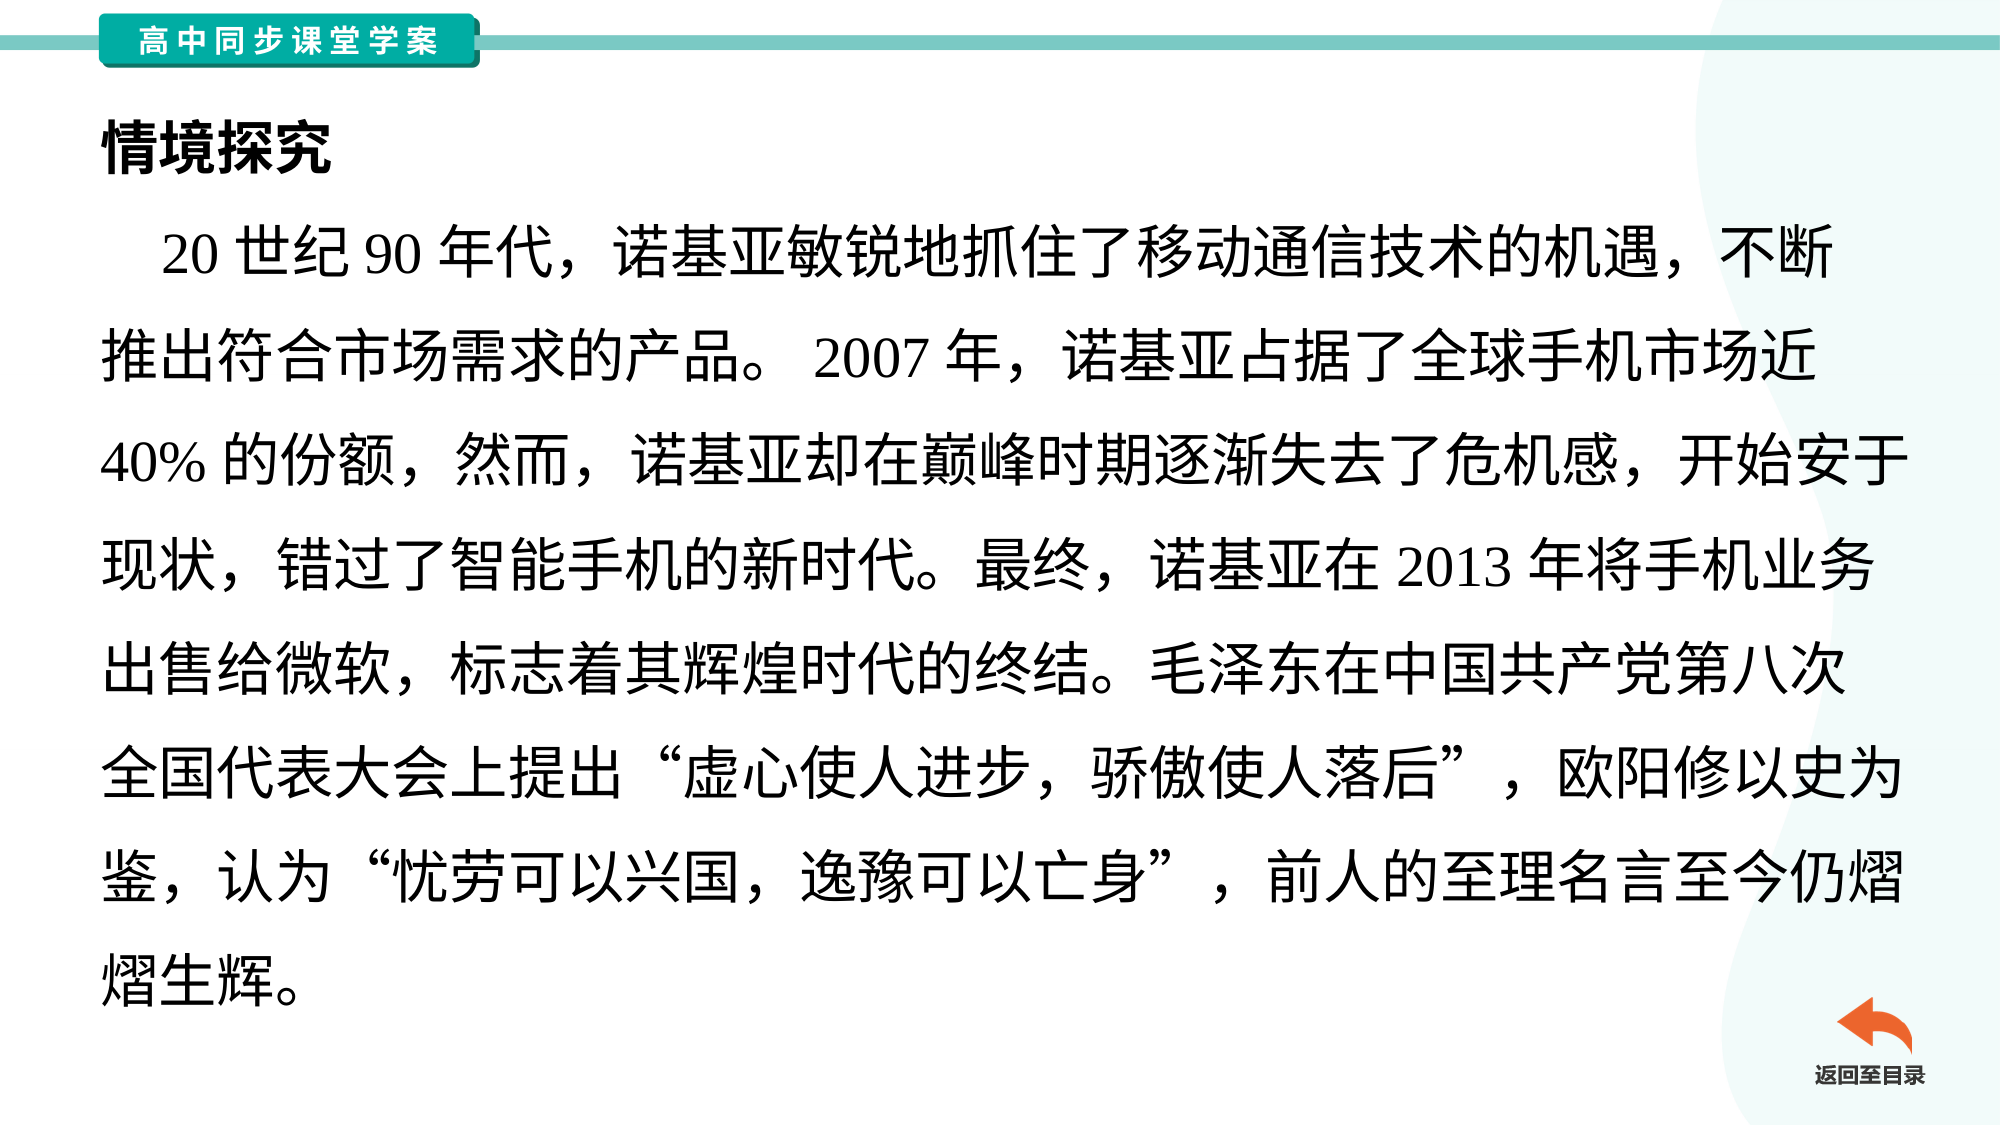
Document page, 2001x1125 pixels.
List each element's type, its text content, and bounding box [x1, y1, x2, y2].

picture [0, 0, 2000, 1125]
text_box 情境探究 20世纪90年代，诺基亚敏锐地抓住了移动通信技术的机遇，不断 推出符合市场需求的产品。2007年，诺基亚占据了全球手机市场近 40%的份额，然而，诺基亚却在巅峰时期逐渐失去了危机感，开始安于 现状，错过了智能手机的新时代。最终，诺基亚在2013年将手机业务 出售给微软，标志着其辉煌时代的终结。毛泽东在中国共产党第八次 全国代表大会上提出“虚心使人进步，骄傲使人落后”，欧阳修以史为 鉴，认为“忧劳可以兴国，逸豫可以亡身”，前人的至理名言至今仍熠 熠生辉。 [100, 76, 1899, 1015]
